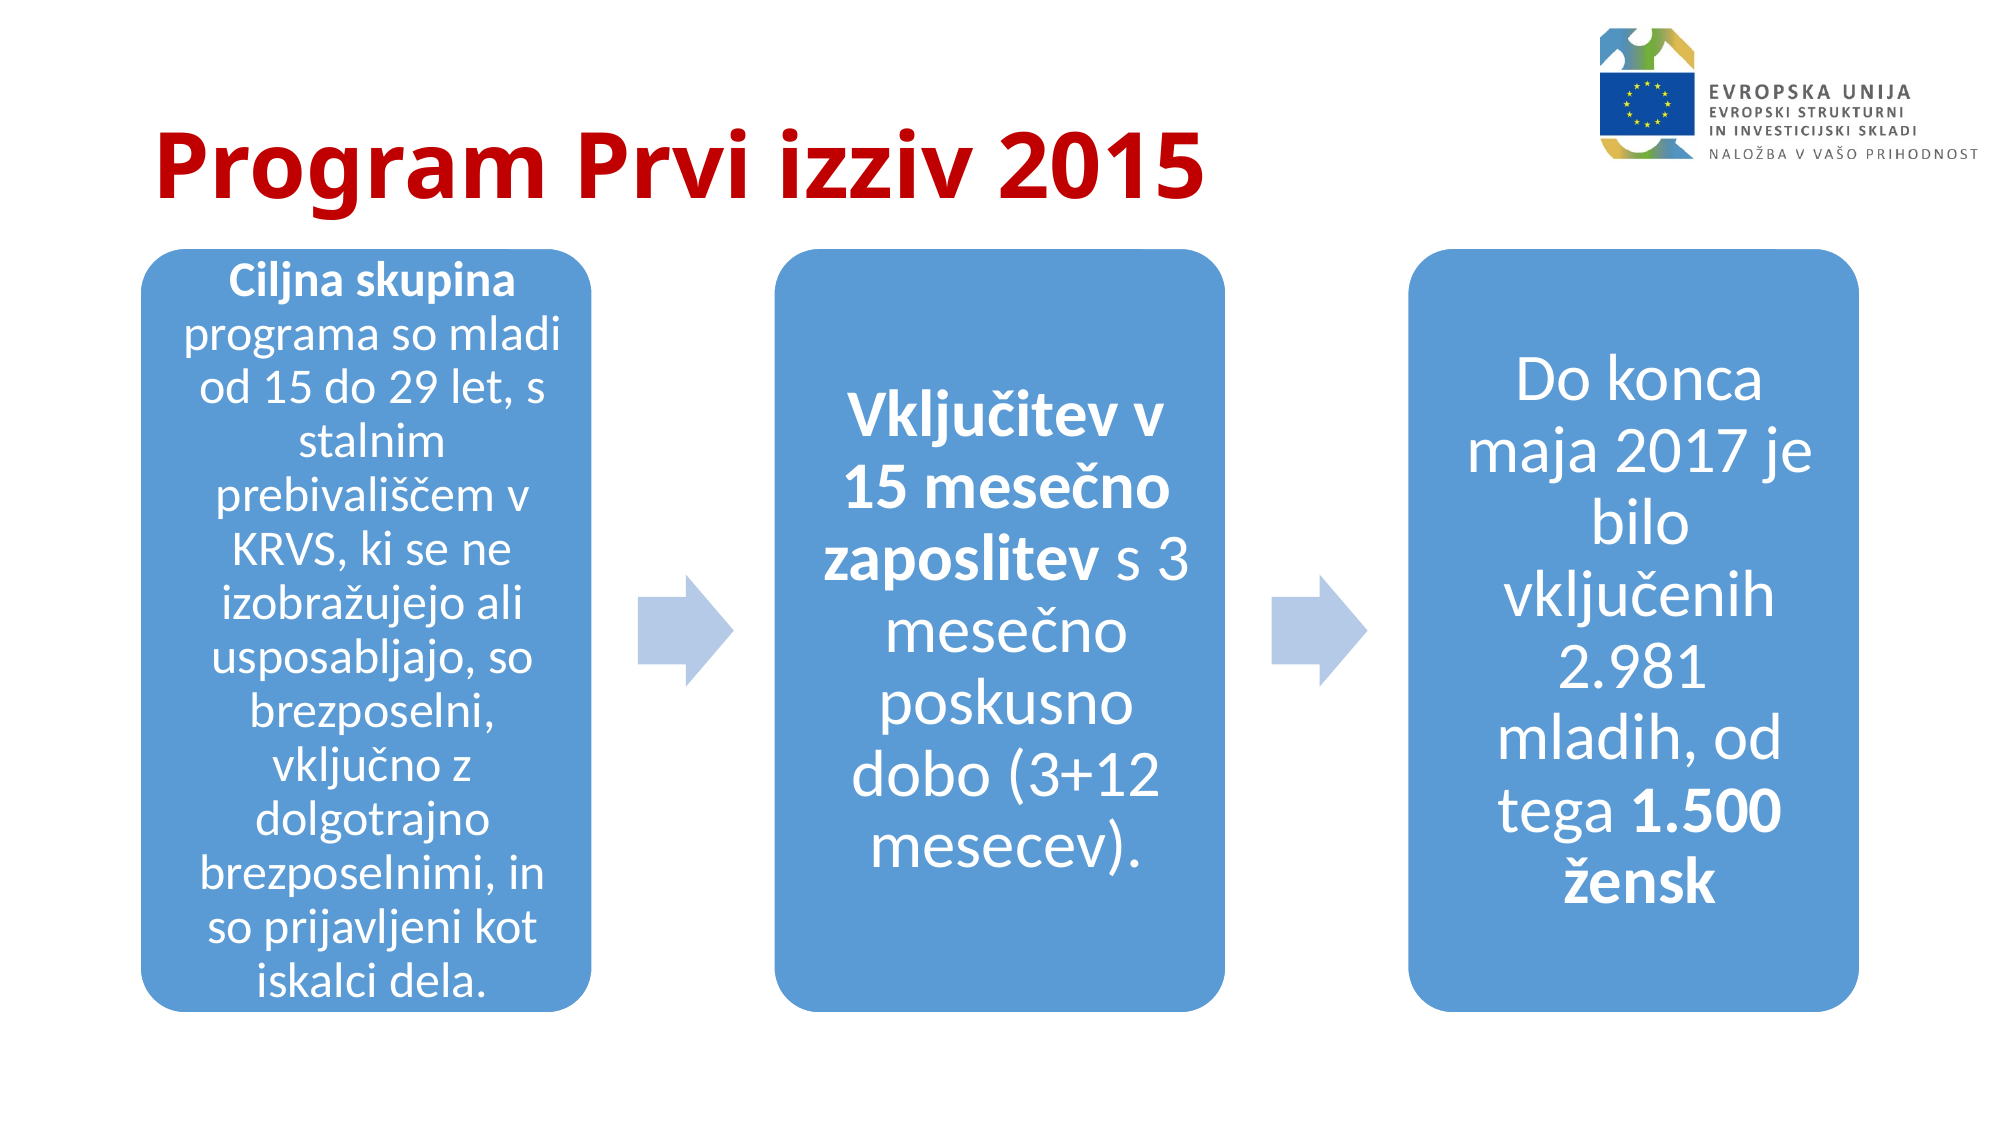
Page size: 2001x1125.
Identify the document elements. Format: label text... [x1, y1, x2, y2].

title Program Prvi izziv 2015 [137, 59, 1863, 247]
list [137, 247, 1863, 1014]
picture [1600, 24, 1978, 163]
